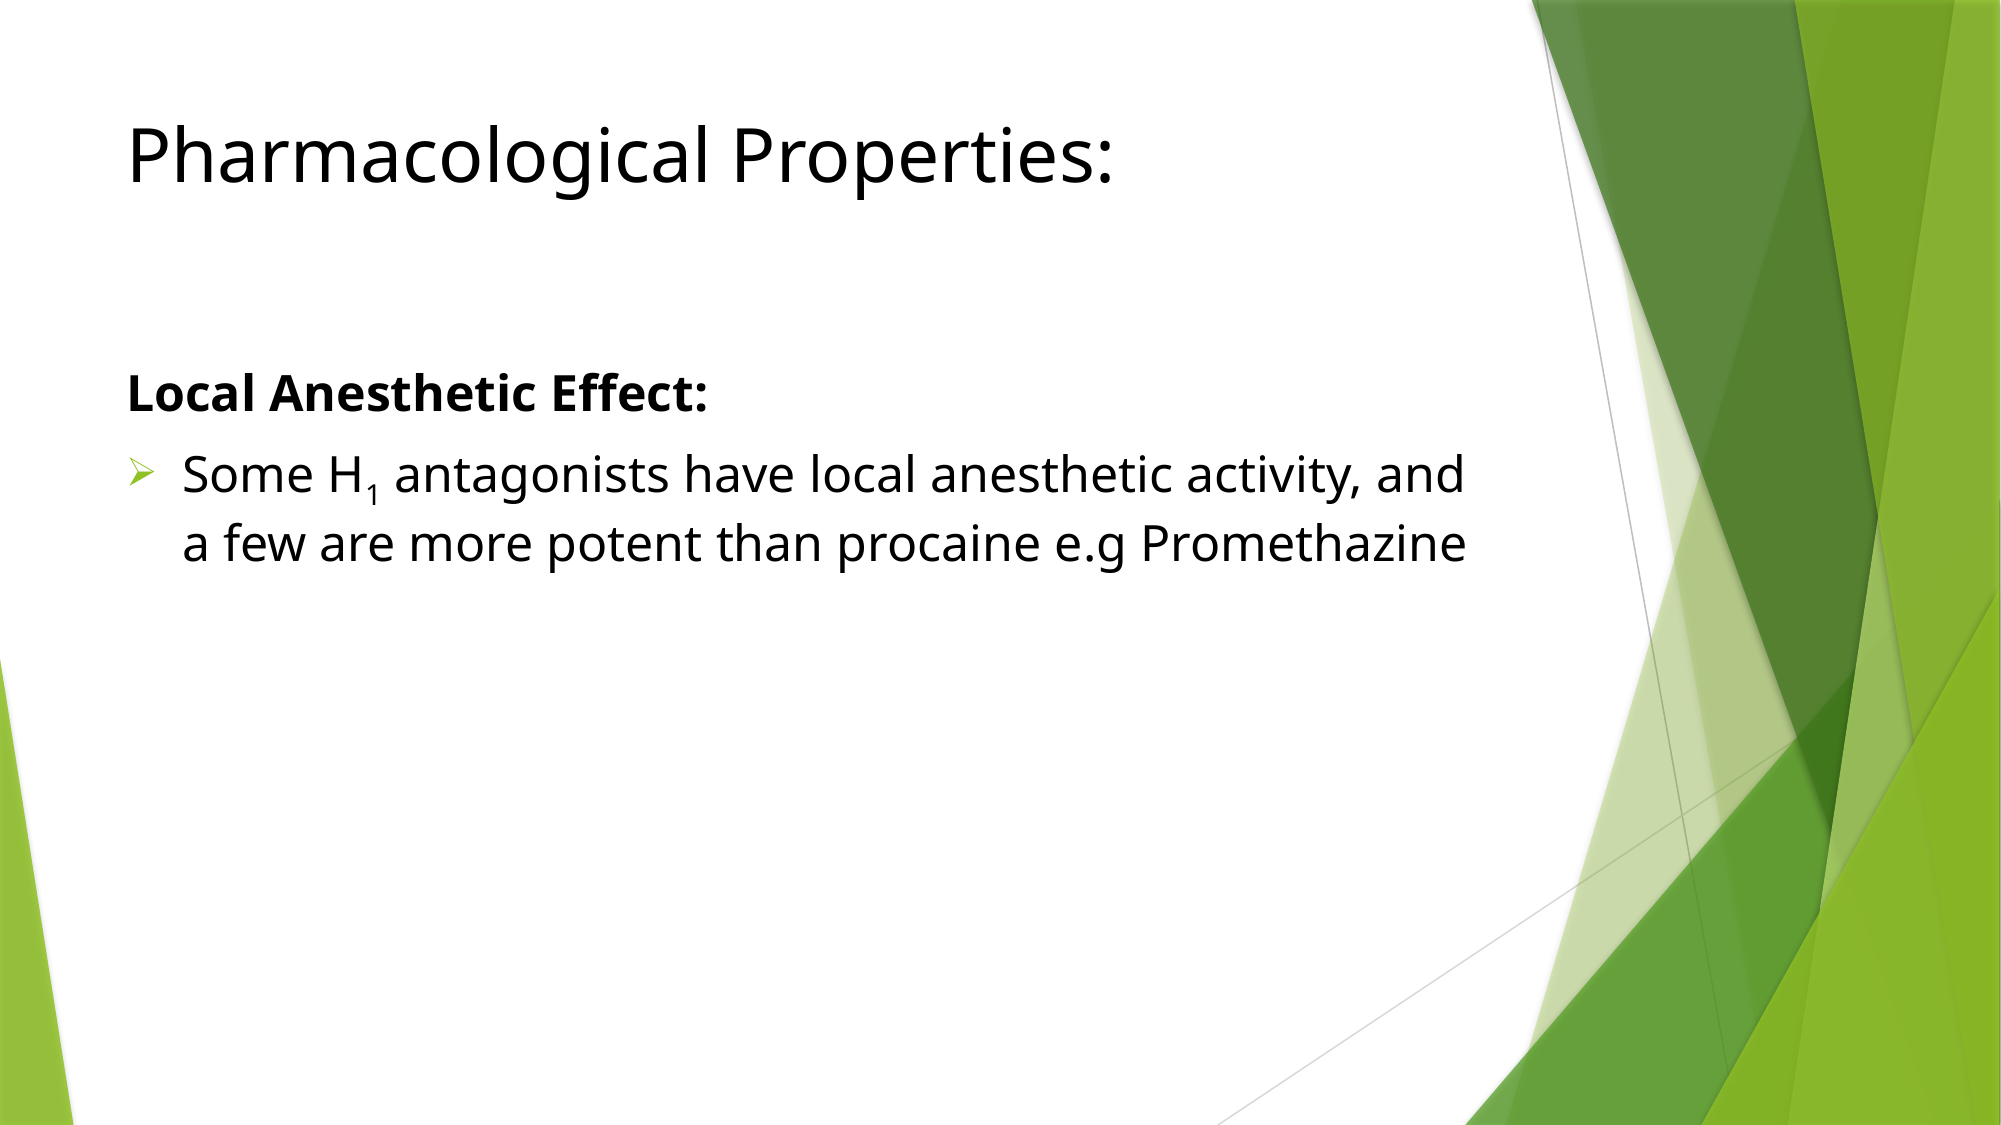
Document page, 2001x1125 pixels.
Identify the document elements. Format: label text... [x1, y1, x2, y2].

title Pharmacological Properties: [111, 99, 1522, 317]
list Local Anesthetic Effect: Some H1 antagonists have local anesthetic activity, and a few are more potent than procaine e.g Promethazine [111, 354, 1522, 992]
